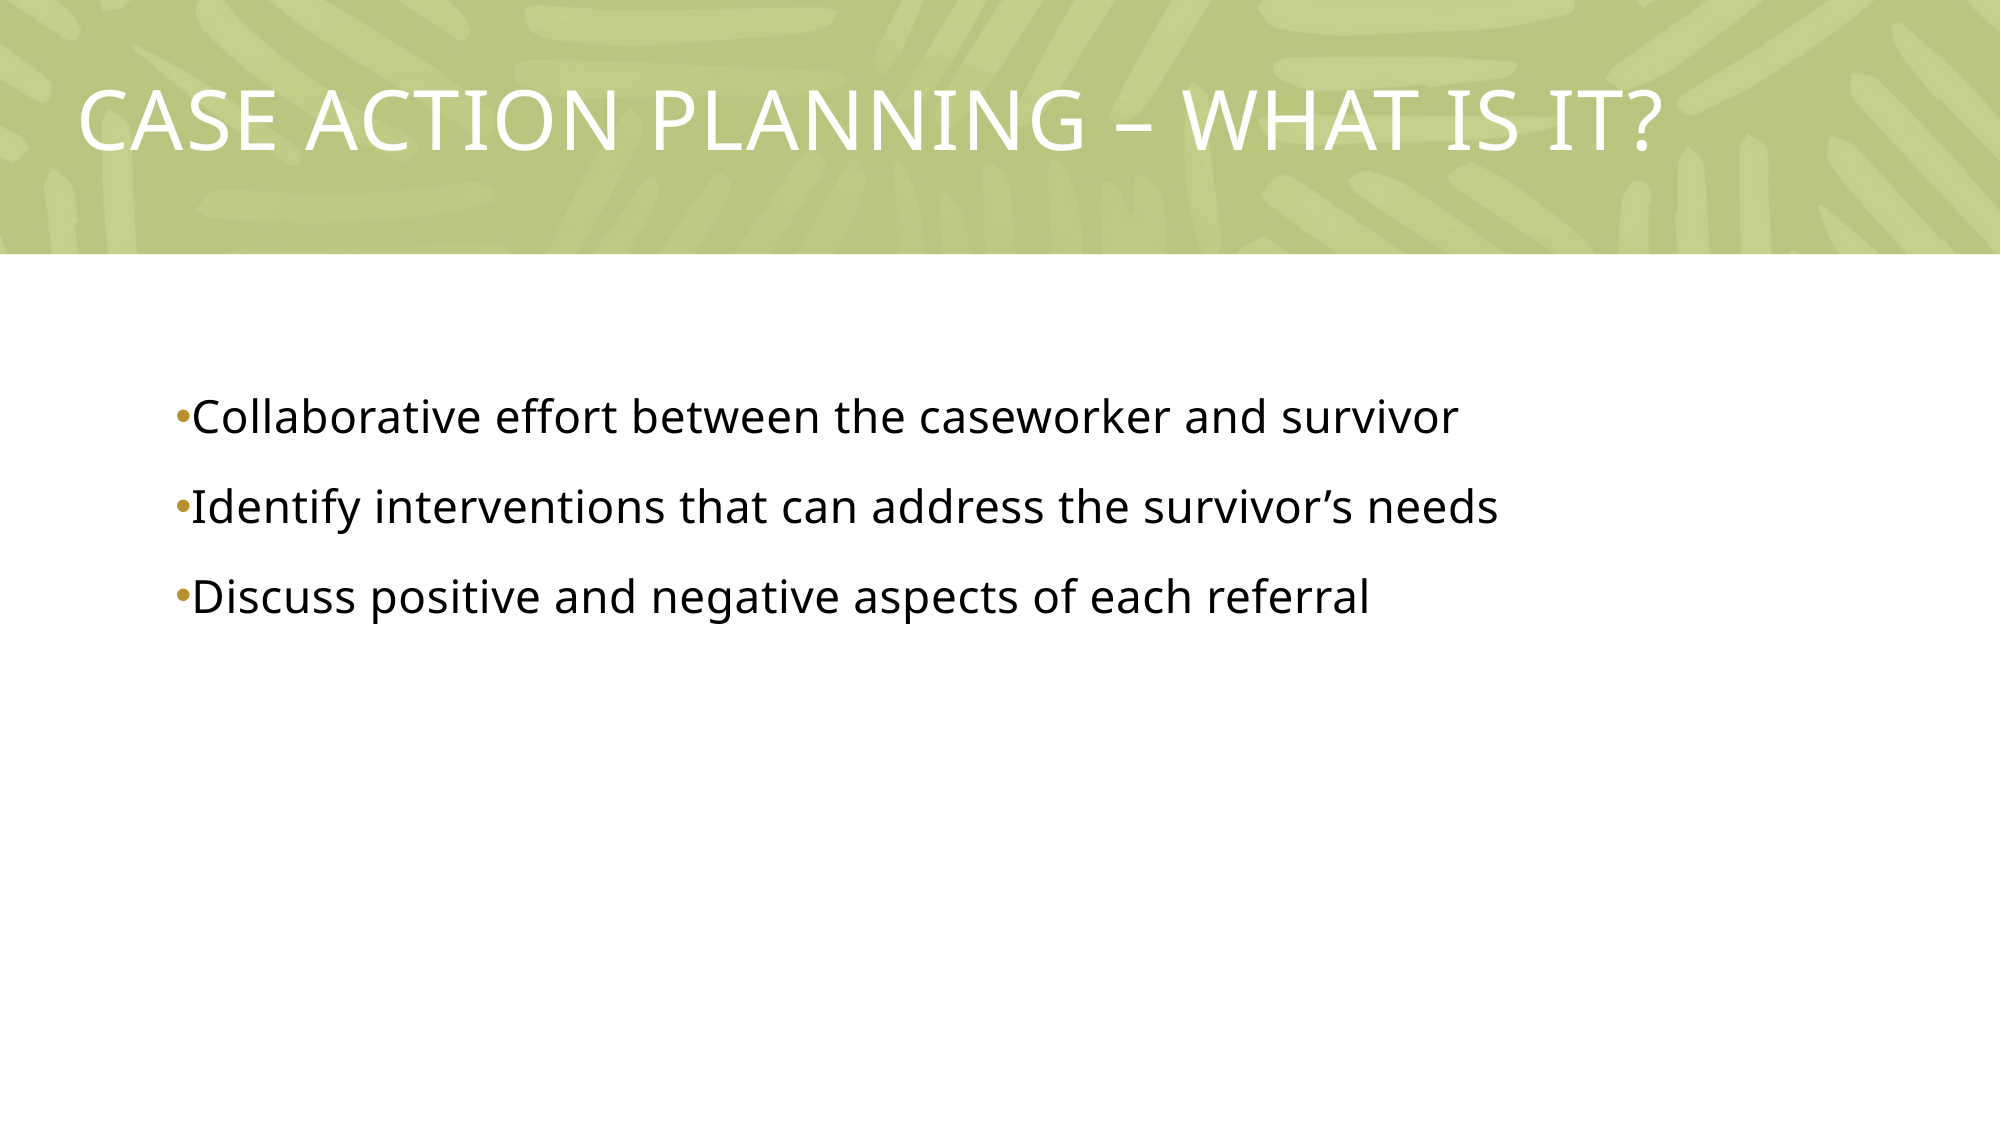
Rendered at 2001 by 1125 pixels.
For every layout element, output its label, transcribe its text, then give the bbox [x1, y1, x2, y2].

title Case action planning – What is it? [61, 33, 1938, 220]
picture [0, 0, 2000, 1125]
list Collaborative effort between the caseworker and survivor Identify interventions that can address the survivor’s needs Discuss positive and negative aspects of each referral [167, 374, 1763, 1036]
